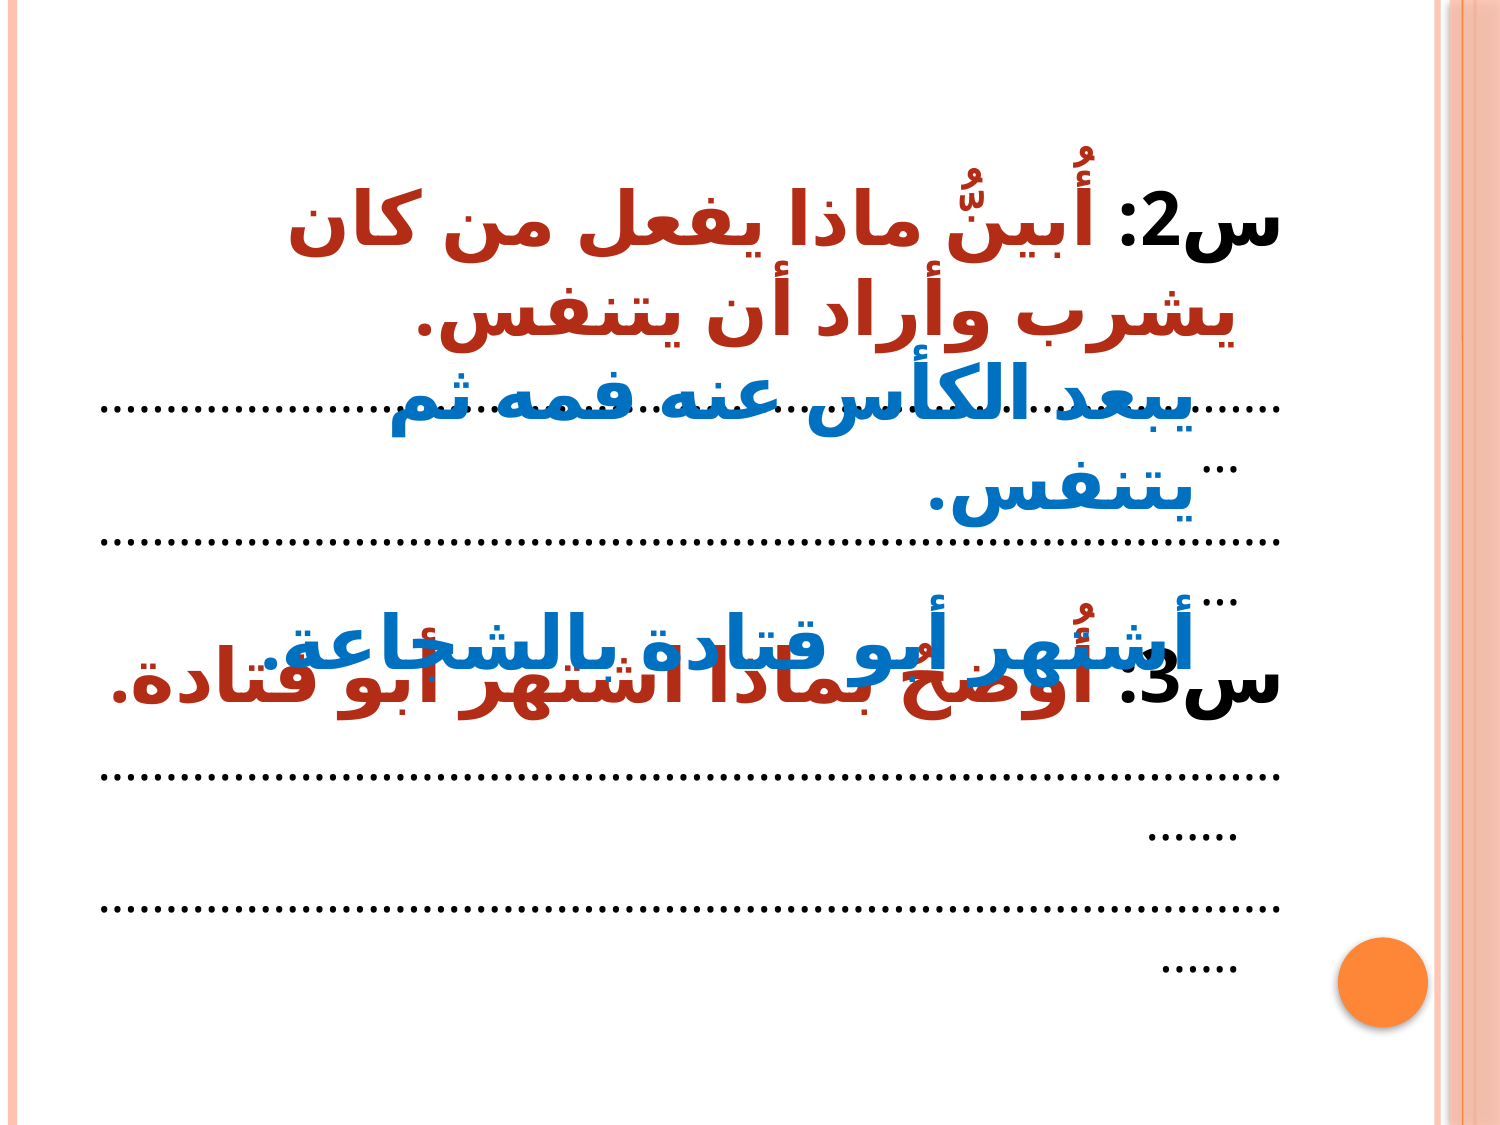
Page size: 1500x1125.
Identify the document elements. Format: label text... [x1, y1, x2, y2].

text_box أشتهر أبو قتادة بالشجاعة. [162, 587, 1213, 693]
list س2: أُبينُّ ماذا يفعل من كان يشرب وأراد أن يتنفس. ........................................................................................... ........................................................................................... س3: أُوضحُ بماذا اشتهر أبو قتادة. ............................................................................................... .............................................................................................. [75, 162, 1300, 1062]
text_box يبعد الكأس عنه فمه ثم يتنفس. [324, 337, 1213, 533]
